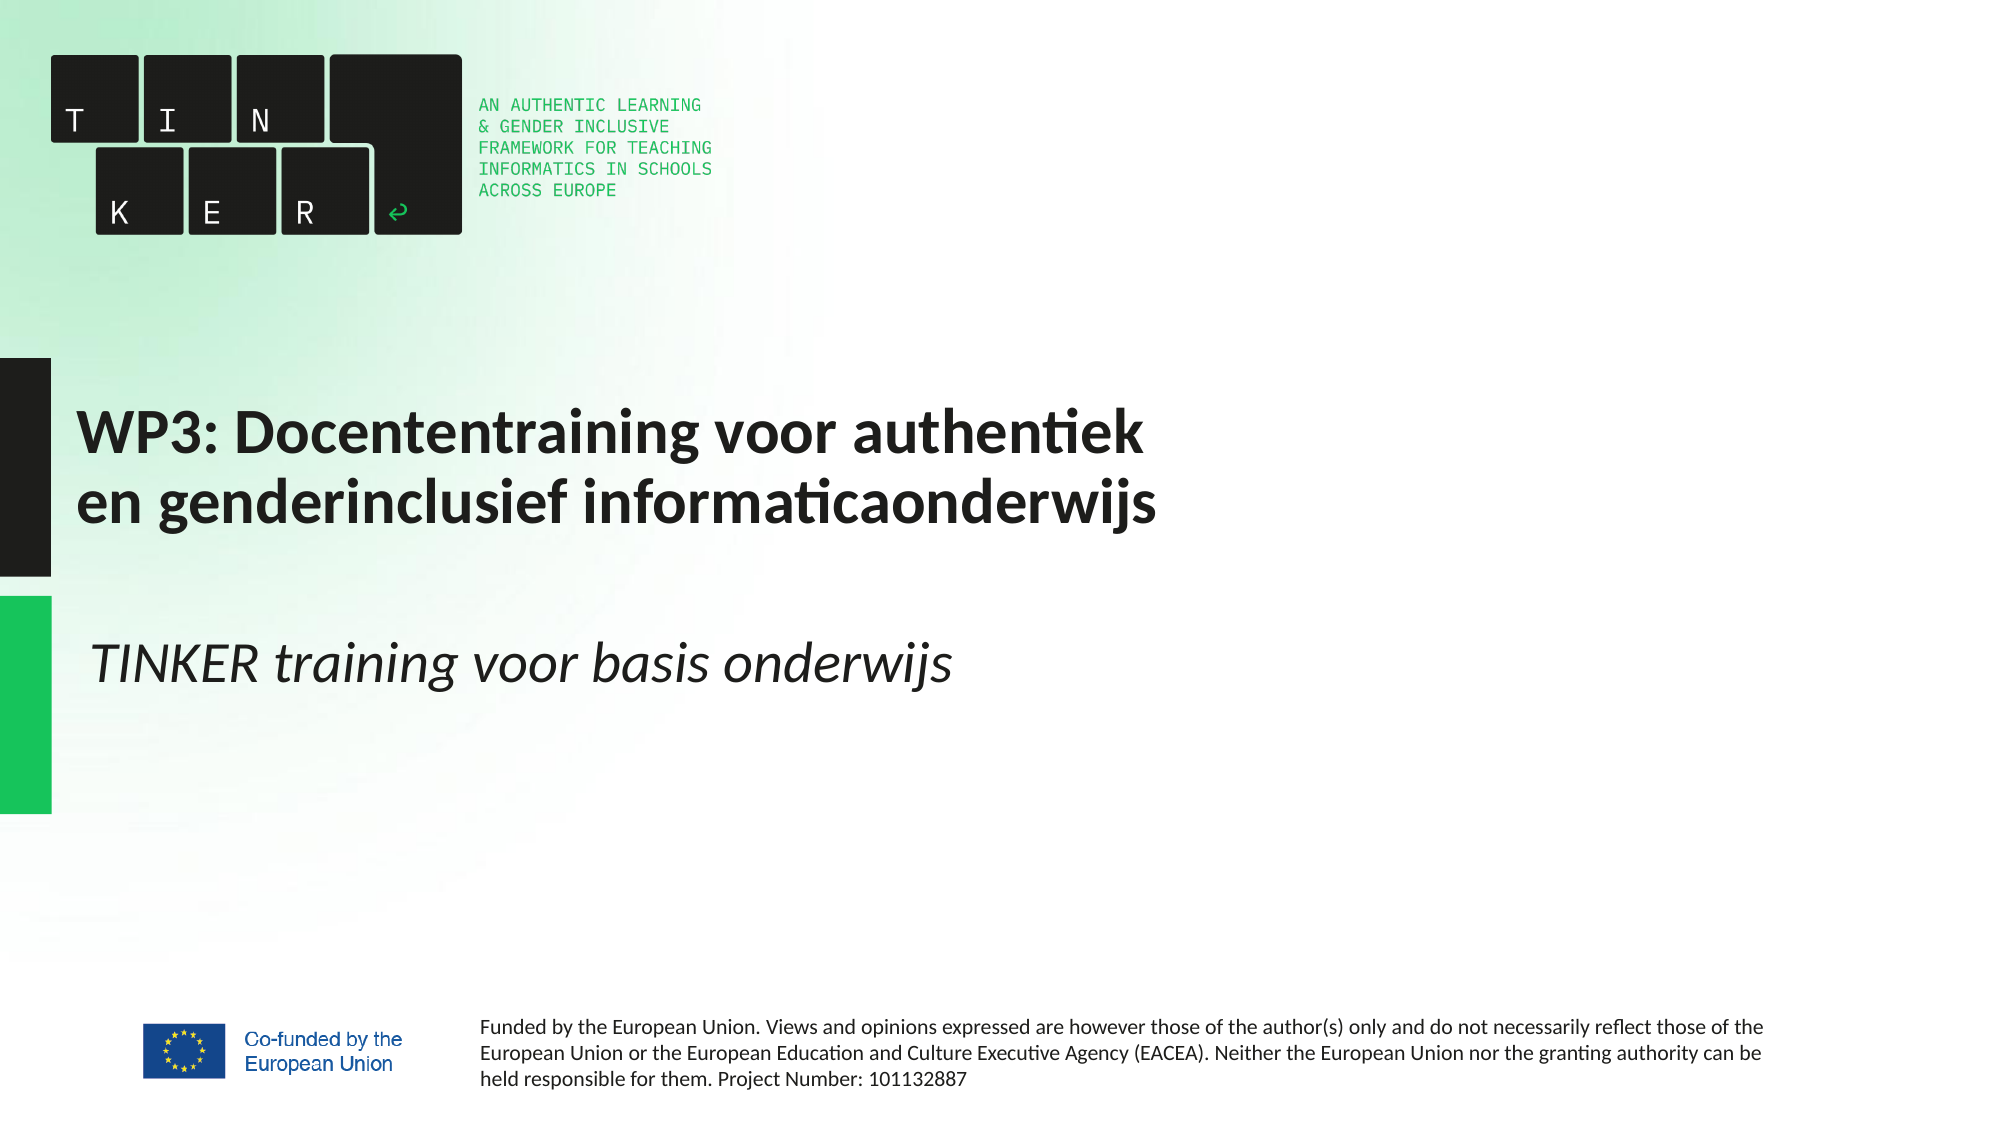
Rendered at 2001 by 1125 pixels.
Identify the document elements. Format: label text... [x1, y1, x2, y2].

title WP3: Docententraining voor authentiek en genderinclusief informaticaonderwijs [61, 358, 1196, 578]
picture [0, 0, 843, 1125]
subtitle TINKER training voor basis onderwijs [65, 599, 1197, 812]
